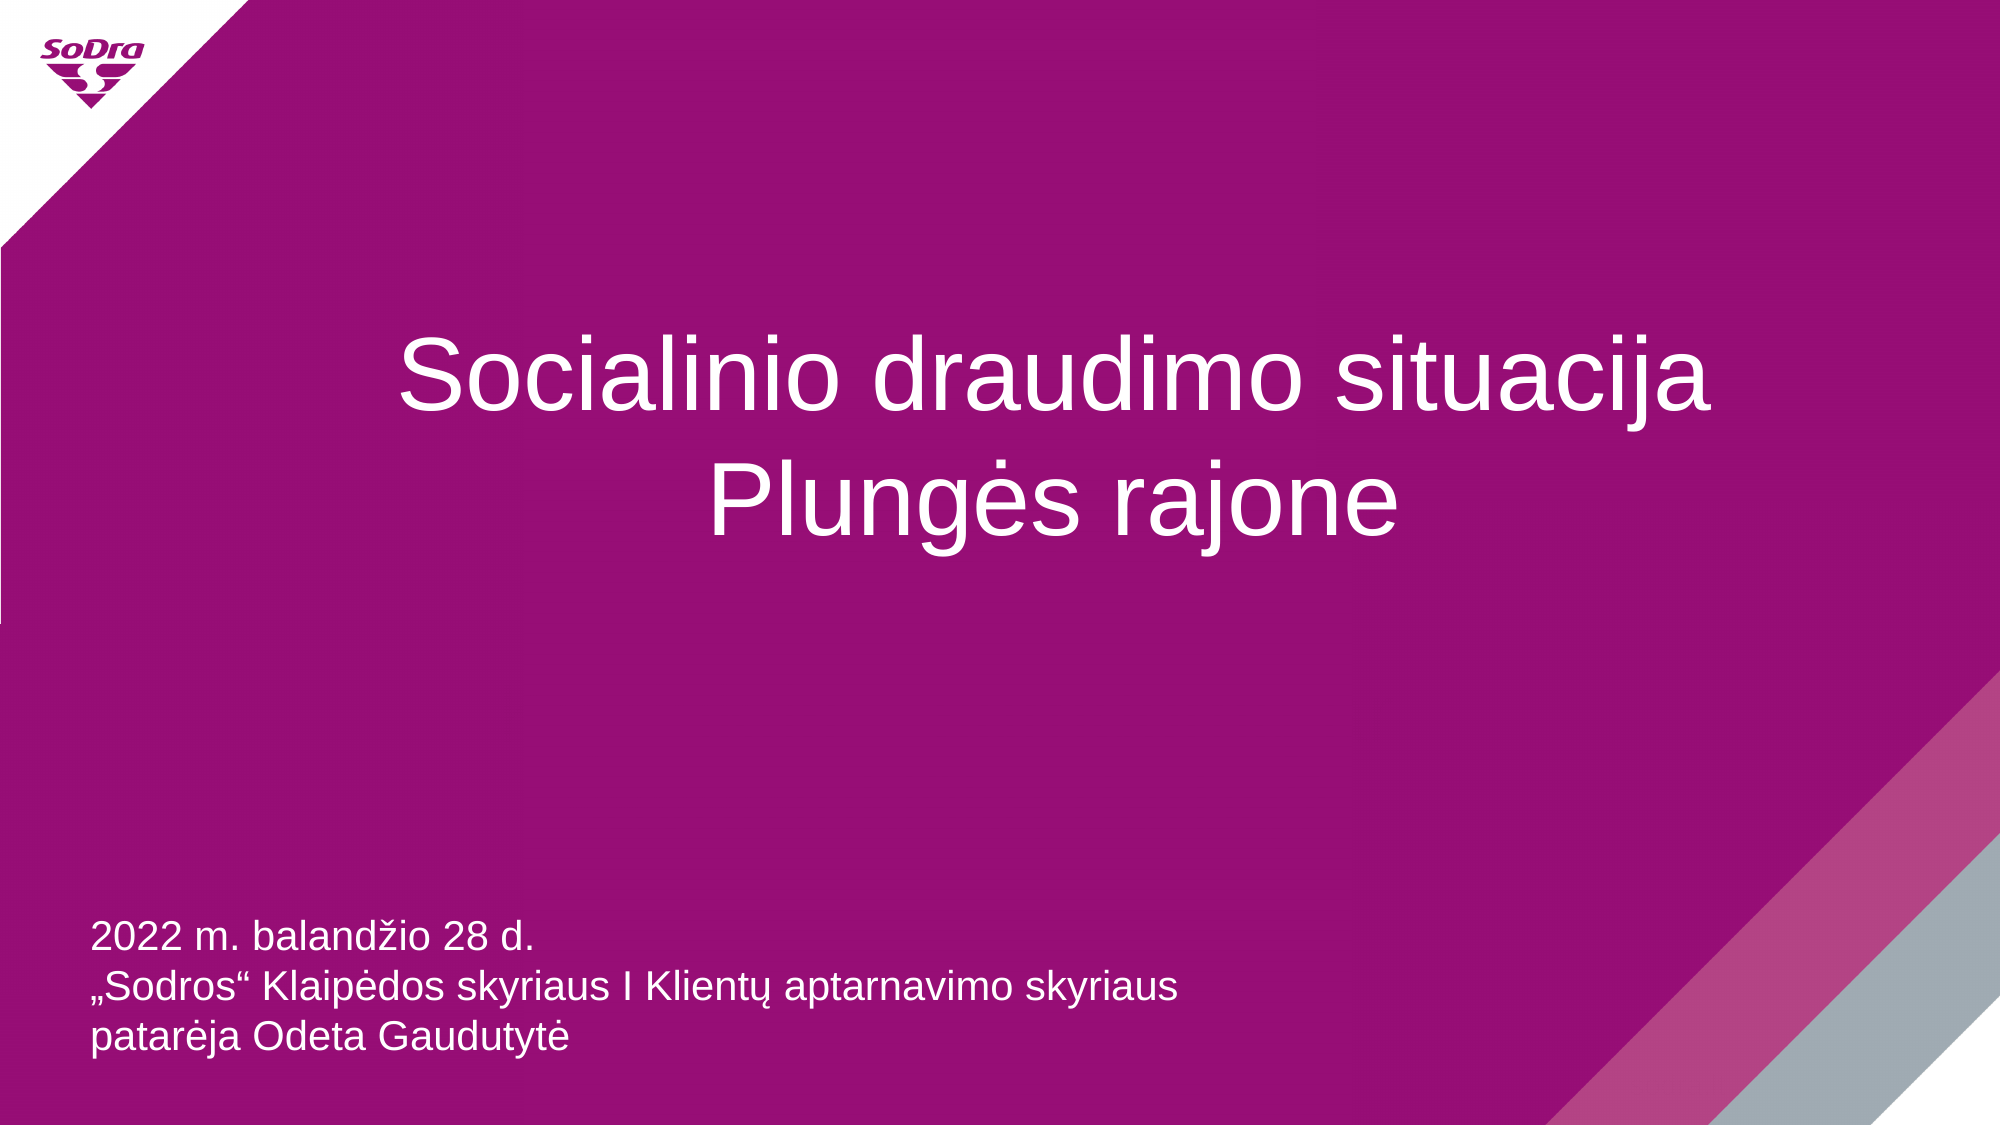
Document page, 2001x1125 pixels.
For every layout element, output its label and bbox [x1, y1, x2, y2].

text_box [0, 0, 2000, 1125]
